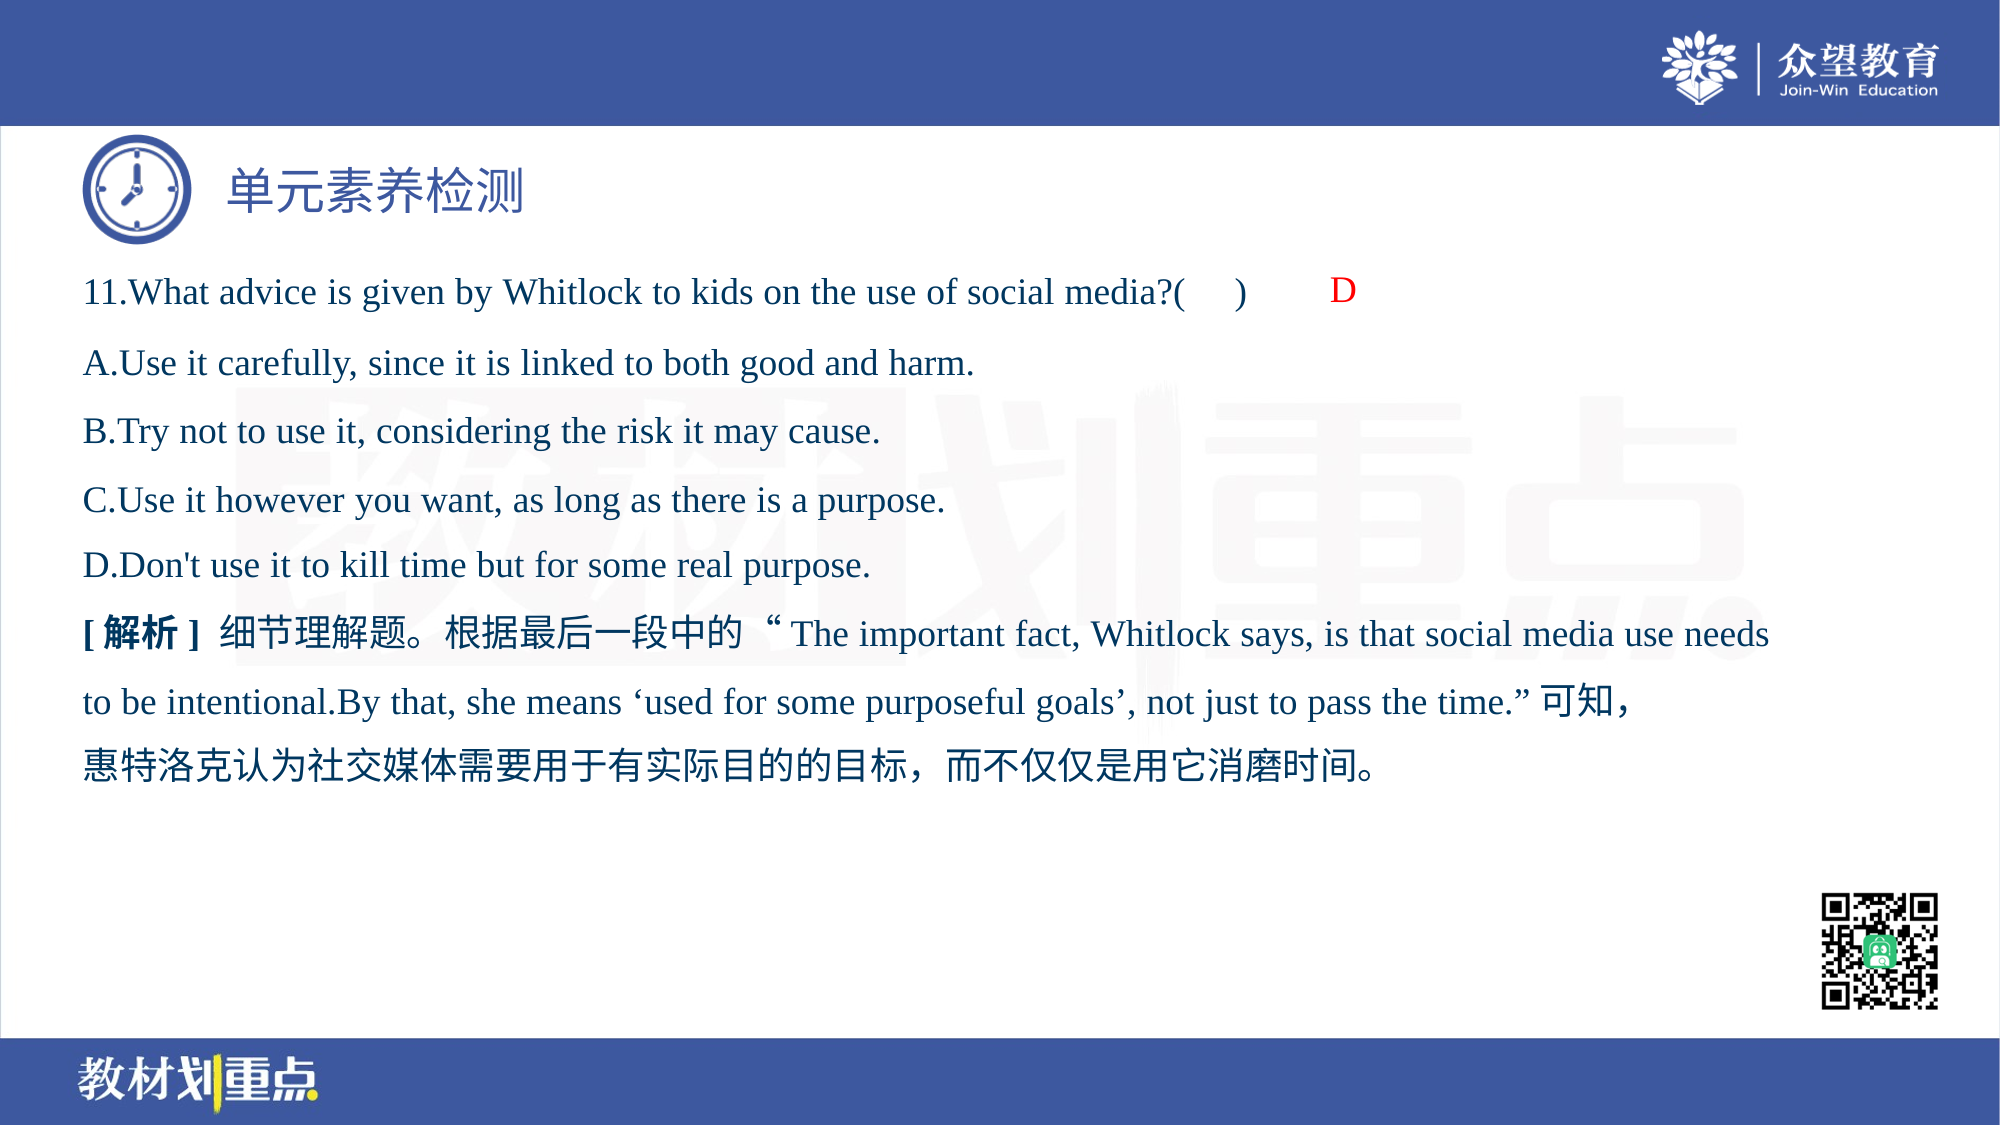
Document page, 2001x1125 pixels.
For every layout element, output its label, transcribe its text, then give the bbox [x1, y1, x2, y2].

text_box [解析] 细节理解题。根据最后一段中的“The important fact, Whitlock says, is that social media use needs to be intentional.By that, she means ‘used for some purposeful goals’, not just to pass the time.”可知， 惠特洛克认为社交媒体需要用于有实际目的的目标，而不仅仅是用它消磨时间。 [82, 584, 1817, 781]
text_box 11.What advice is given by Whitlock to kids on the use of social media?( ) [82, 247, 1817, 306]
text_box A.Use it carefully, since it is linked to both good and harm. B.Try not to use it, considering the risk it may cause. C.Use it however you want, as long as there is a purpose. D.Don't use it to kill time but for some real purpose. [82, 313, 1817, 578]
text_box D [1316, 245, 1371, 304]
picture [0, 0, 2000, 1125]
